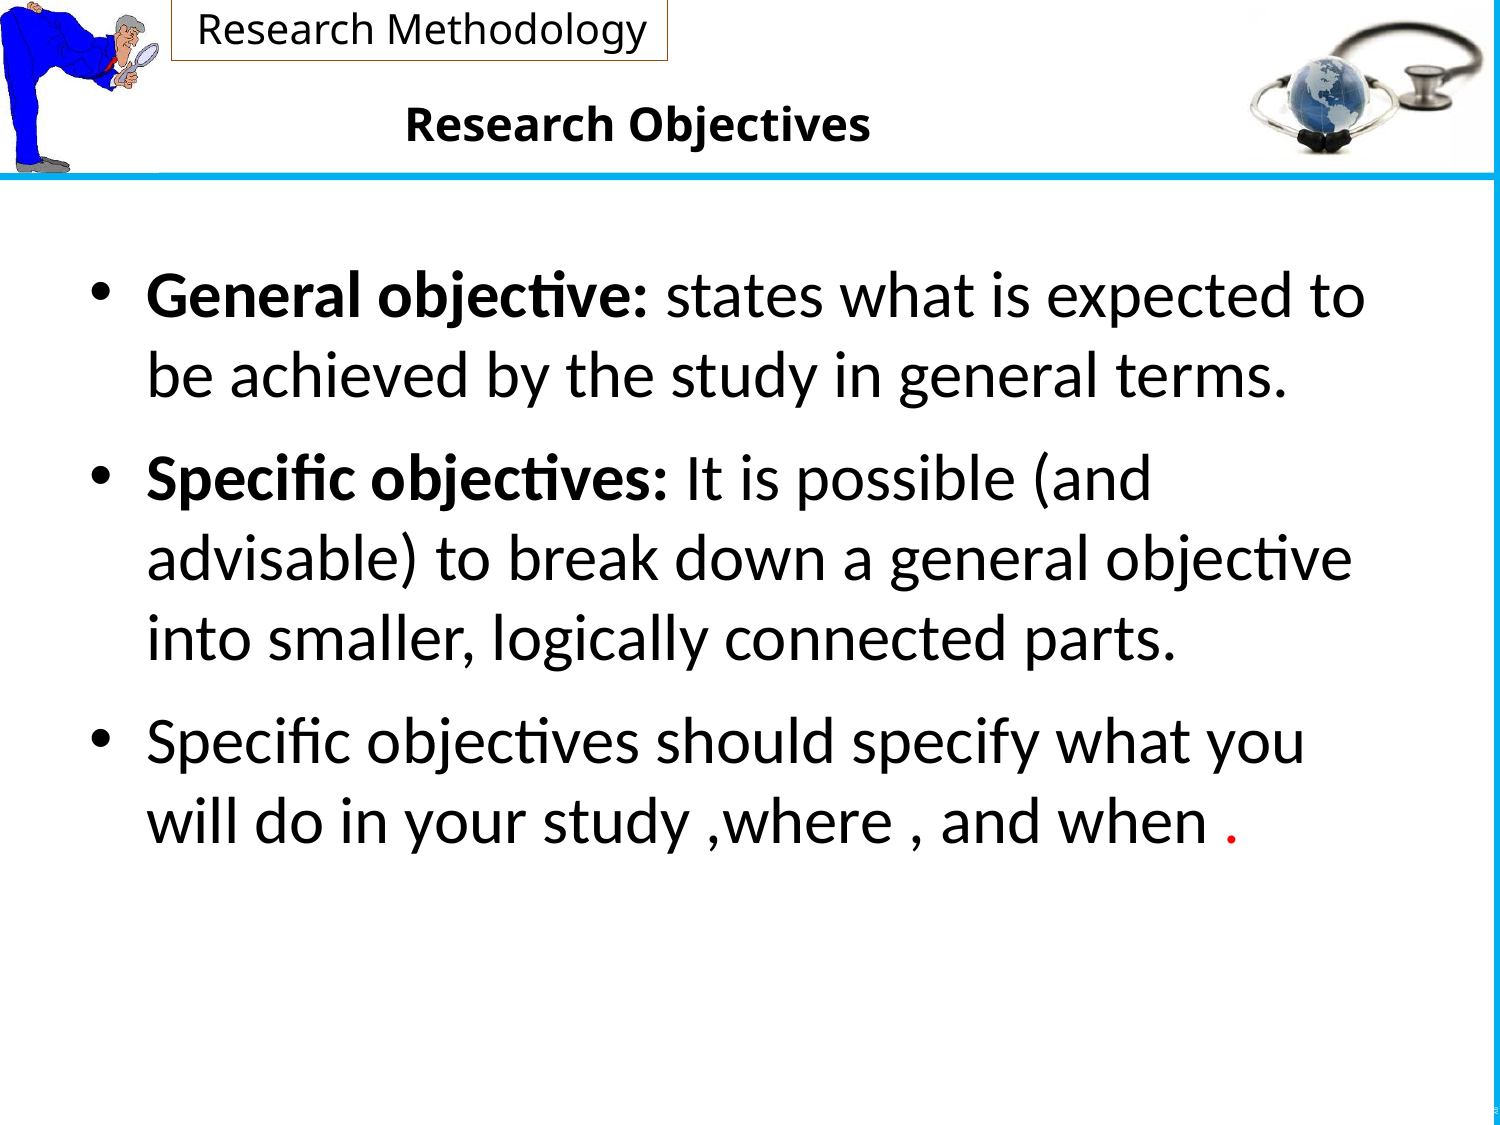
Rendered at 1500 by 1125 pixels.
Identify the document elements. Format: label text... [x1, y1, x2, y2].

picture [0, 1, 159, 172]
text_box gy [1494, 181, 1500, 1125]
text_box gy [1069, 172, 1500, 181]
text_box gy [156, 172, 206, 181]
picture [1245, 7, 1489, 169]
text_box gy [1494, 0, 1500, 172]
text_box General objective: states what is expected to be achieved by the study in general terms. Specific objectives: It is possible (and advisable) to break down a general objective into smaller, logically connected parts. Specific objectives should specify what you will do in your study ,where , and when . [74, 243, 1425, 1047]
text_box Research Methodology [171, 0, 668, 61]
title Research Objectives [206, 87, 1069, 220]
